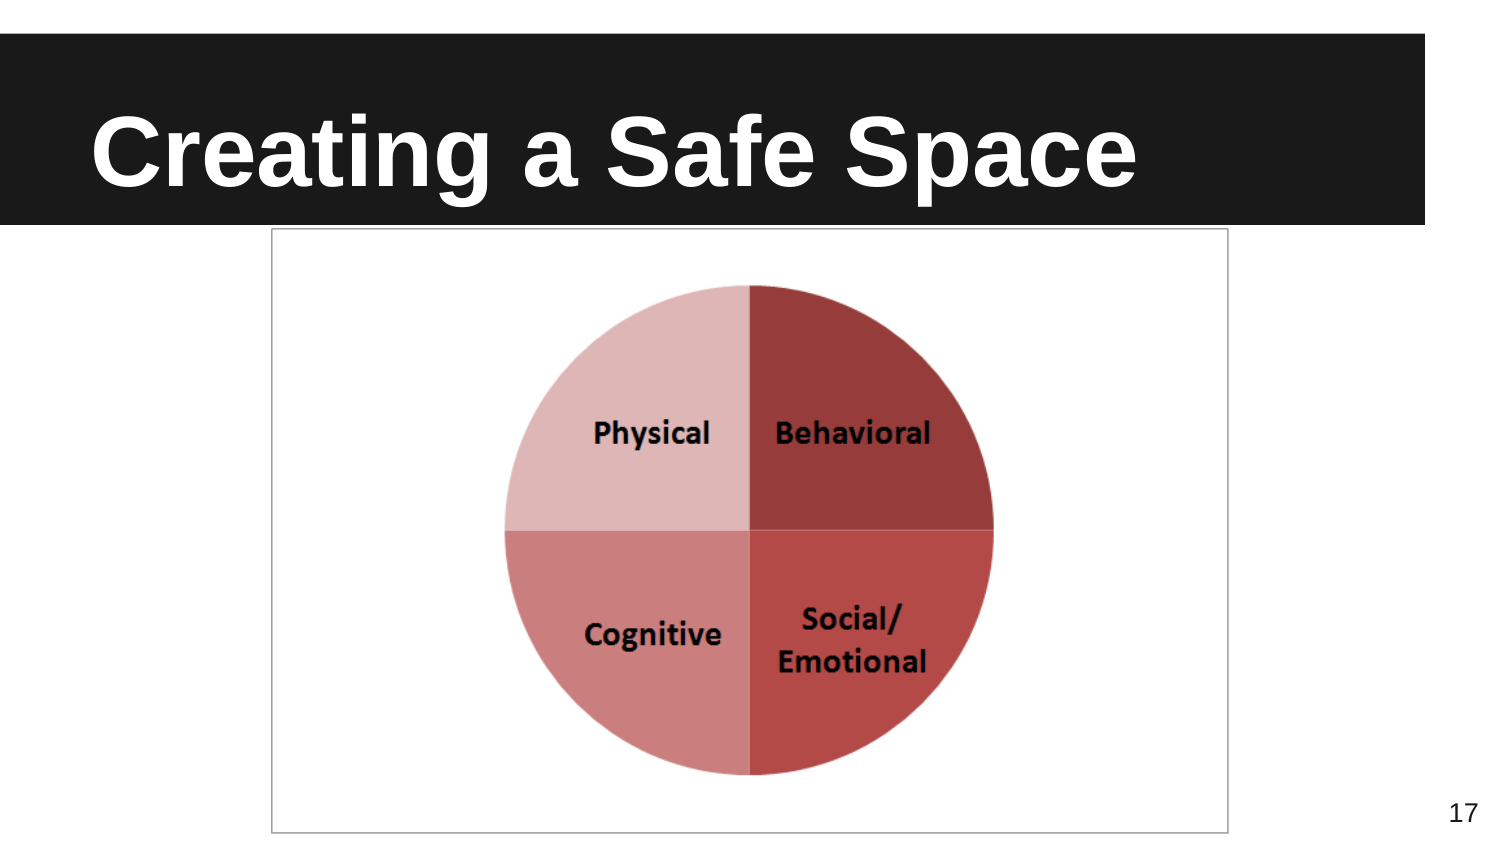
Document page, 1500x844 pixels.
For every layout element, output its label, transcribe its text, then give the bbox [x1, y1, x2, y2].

picture [269, 227, 1230, 835]
slide_number 17 [1403, 779, 1494, 844]
title Creating a Safe Space [75, 33, 1425, 221]
